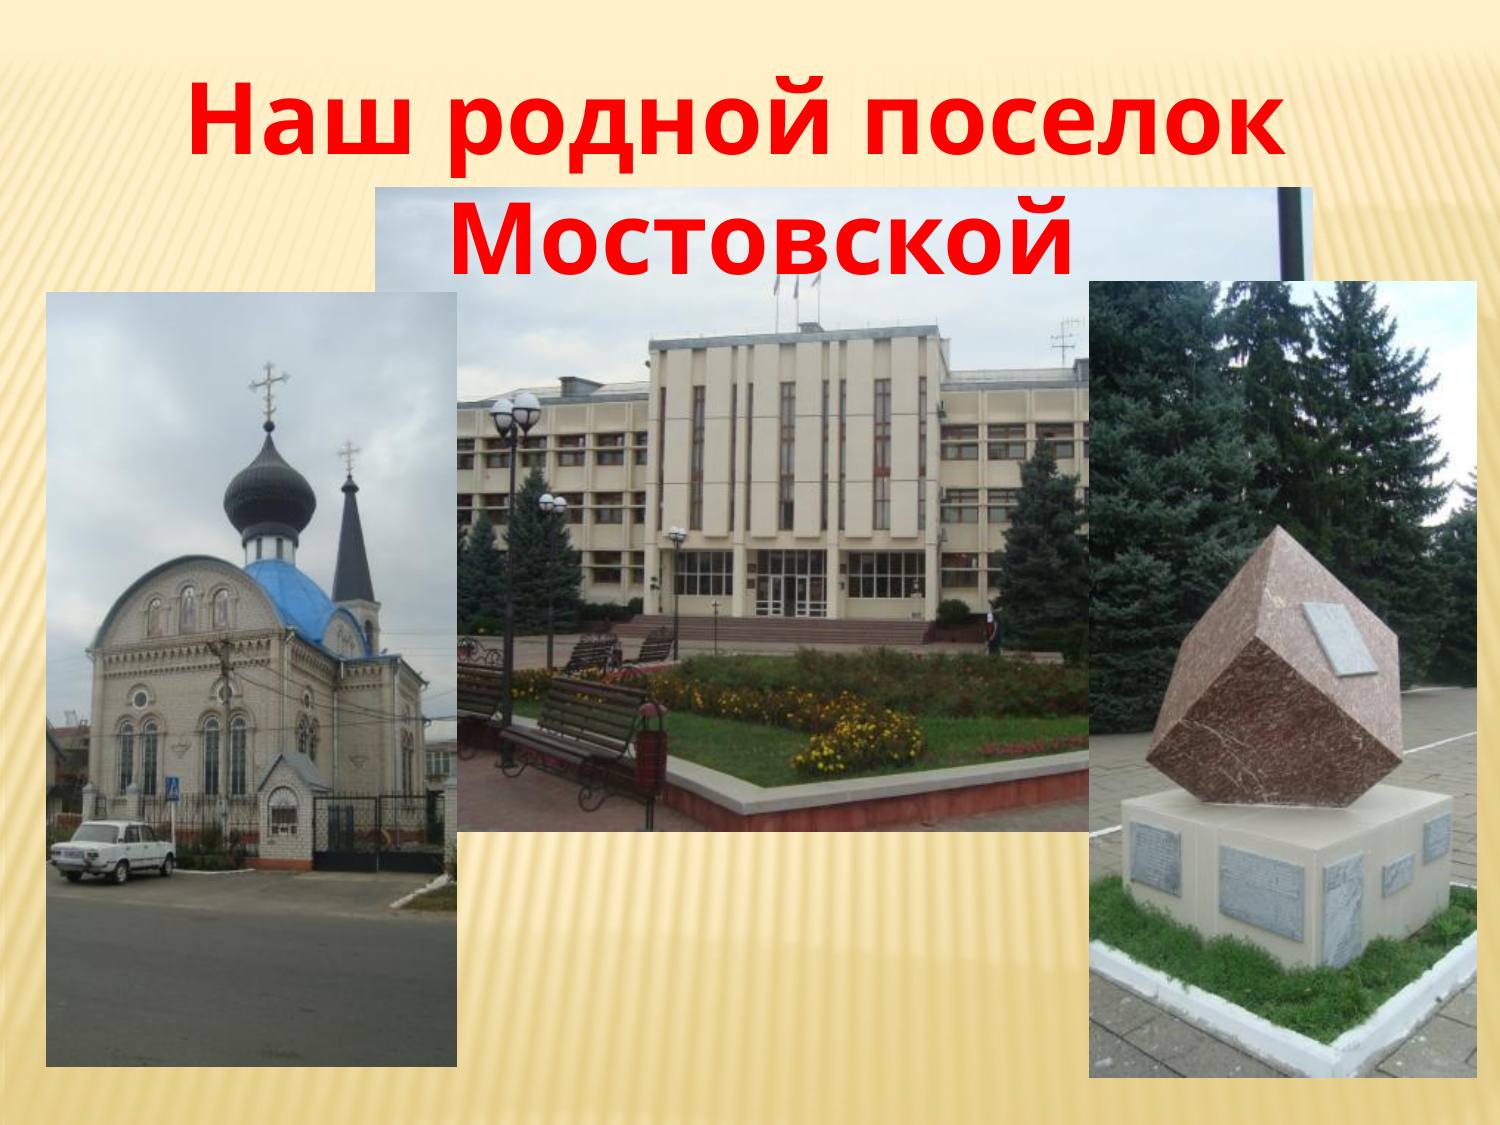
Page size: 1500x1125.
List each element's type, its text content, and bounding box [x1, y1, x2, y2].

picture [46, 187, 1477, 1079]
text_box Наш родной поселок Мостовской [93, 46, 1430, 290]
